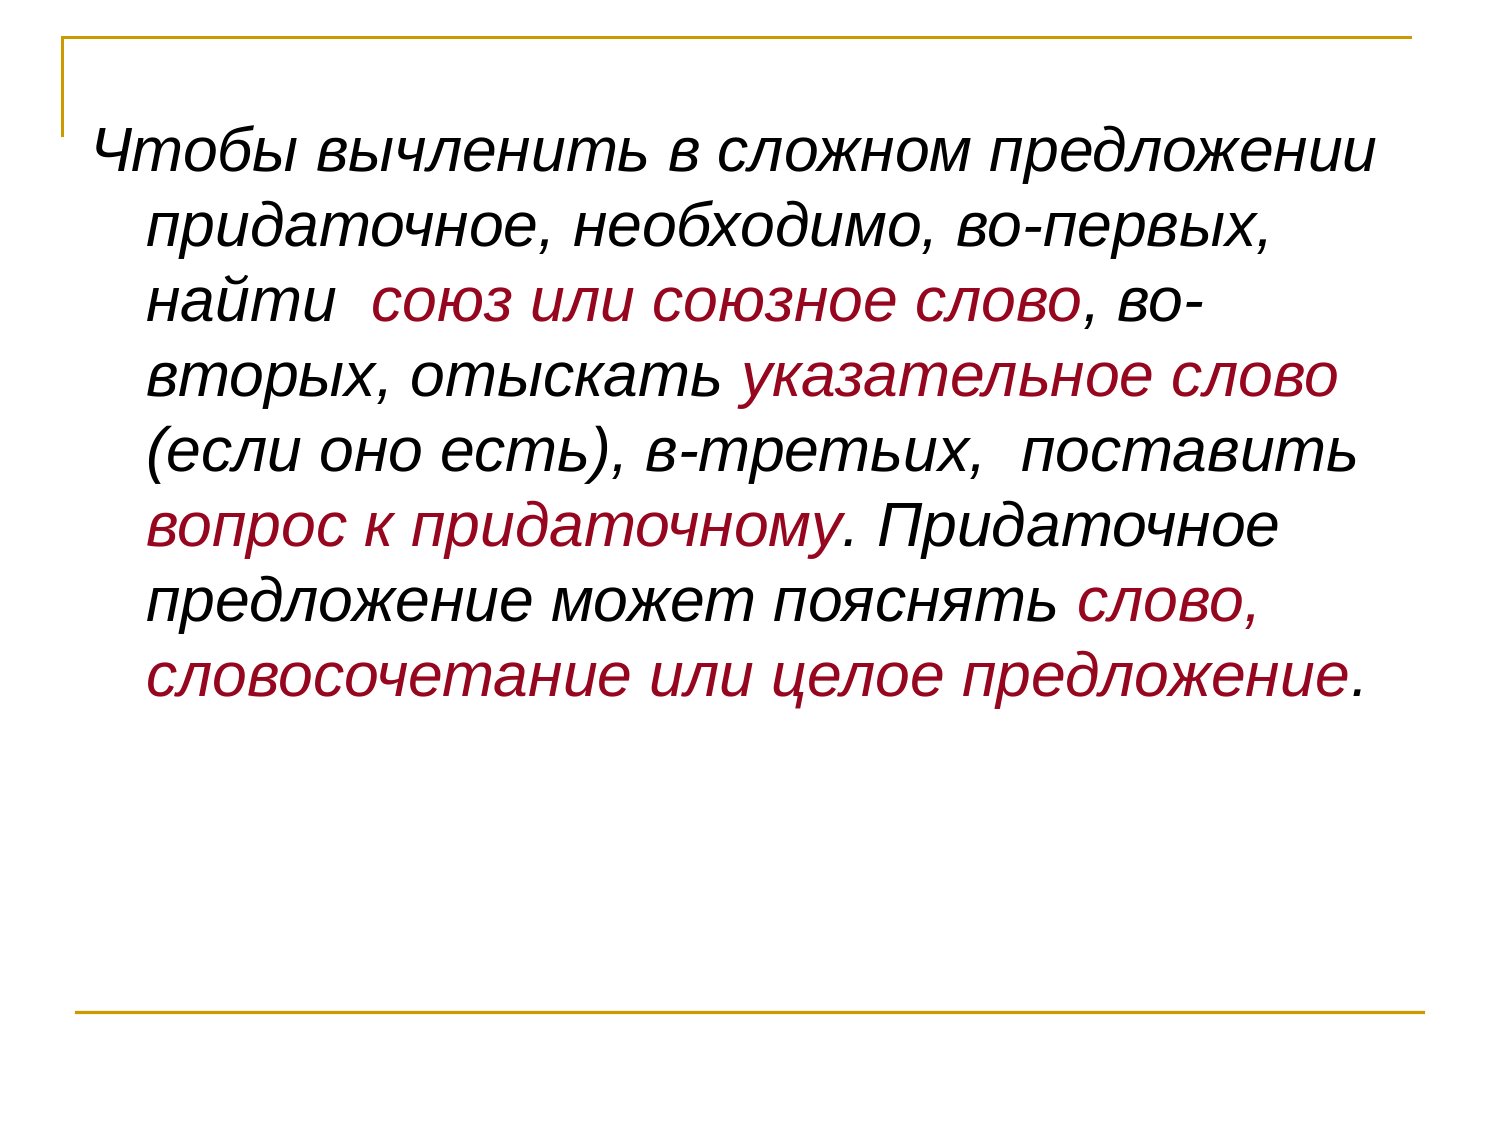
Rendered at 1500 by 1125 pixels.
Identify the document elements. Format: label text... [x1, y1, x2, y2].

list Чтобы вычленить в сложном предложении придаточное, необходимо, во-первых, найти союз или союзное слово, во-вторых, отыскать указательное слово (если оно есть), в-третьих, поставить вопрос к придаточному. Придаточное предложение может пояснять слово, словосочетание или целое предложение. [74, 101, 1426, 1006]
